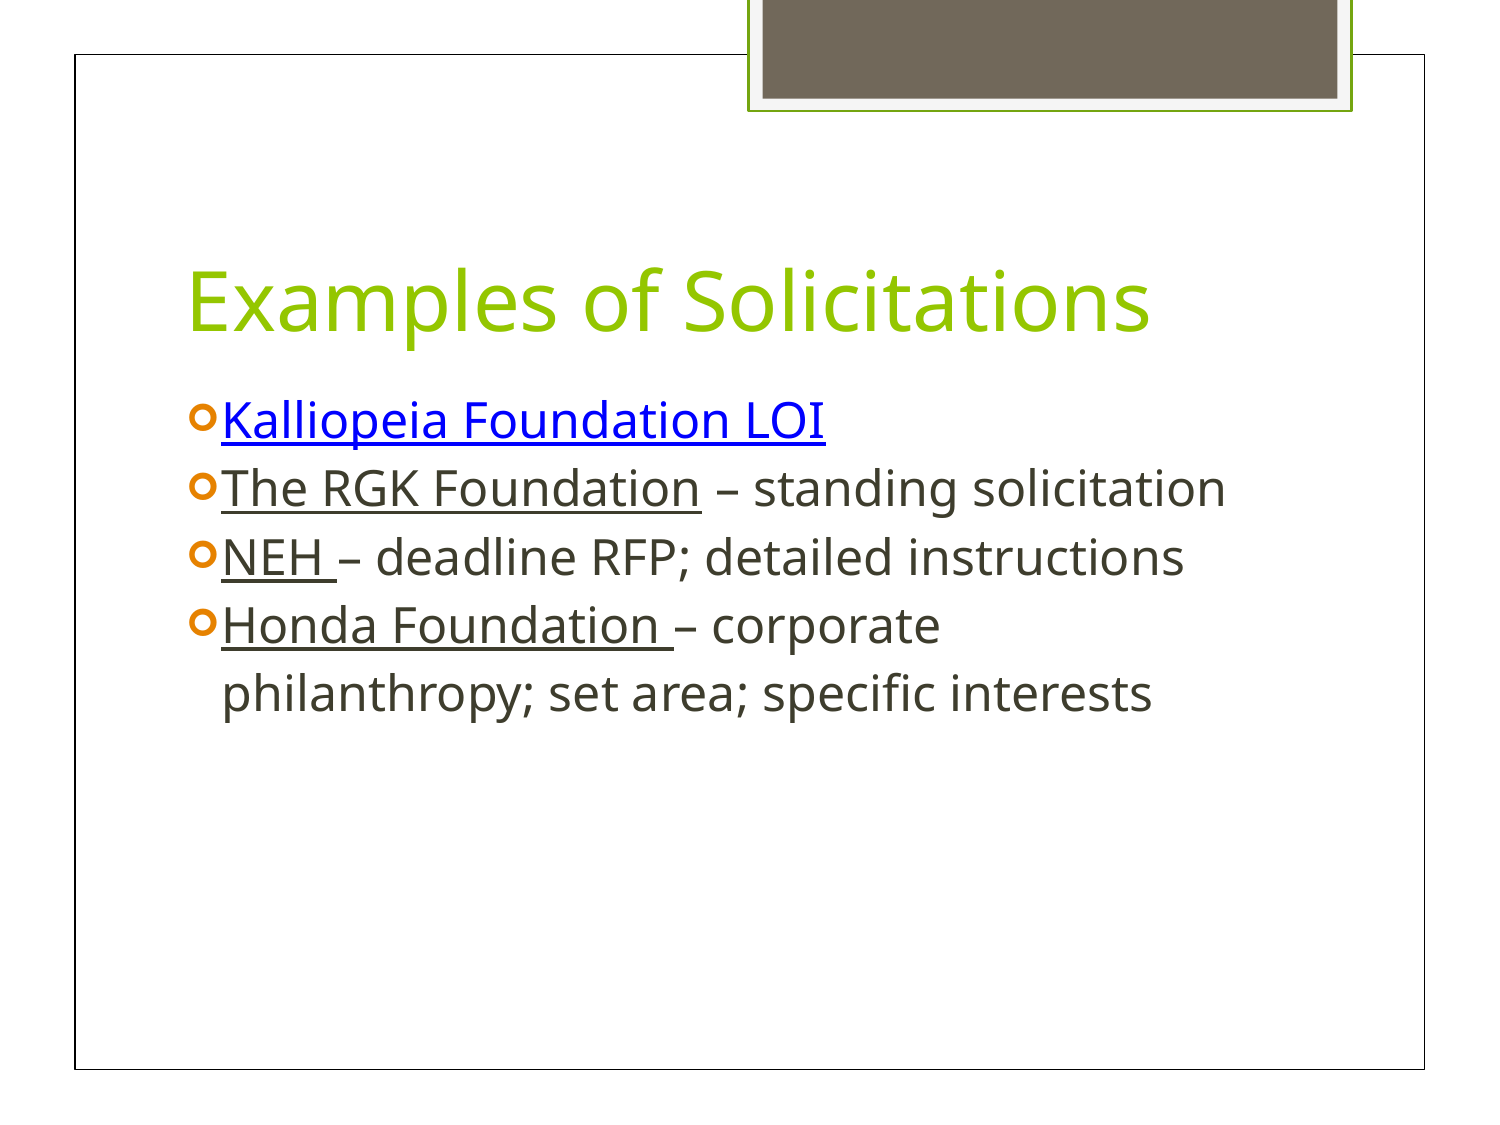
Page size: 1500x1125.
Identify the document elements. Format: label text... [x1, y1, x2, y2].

text_box Examples of Solicitations [171, 168, 1324, 356]
text_box Kalliopeia Foundation LOI The RGK Foundation – standing solicitation NEH – deadline RFP; detailed instructions Honda Foundation – corporate philanthropy; set area; specific interests [171, 381, 1283, 957]
